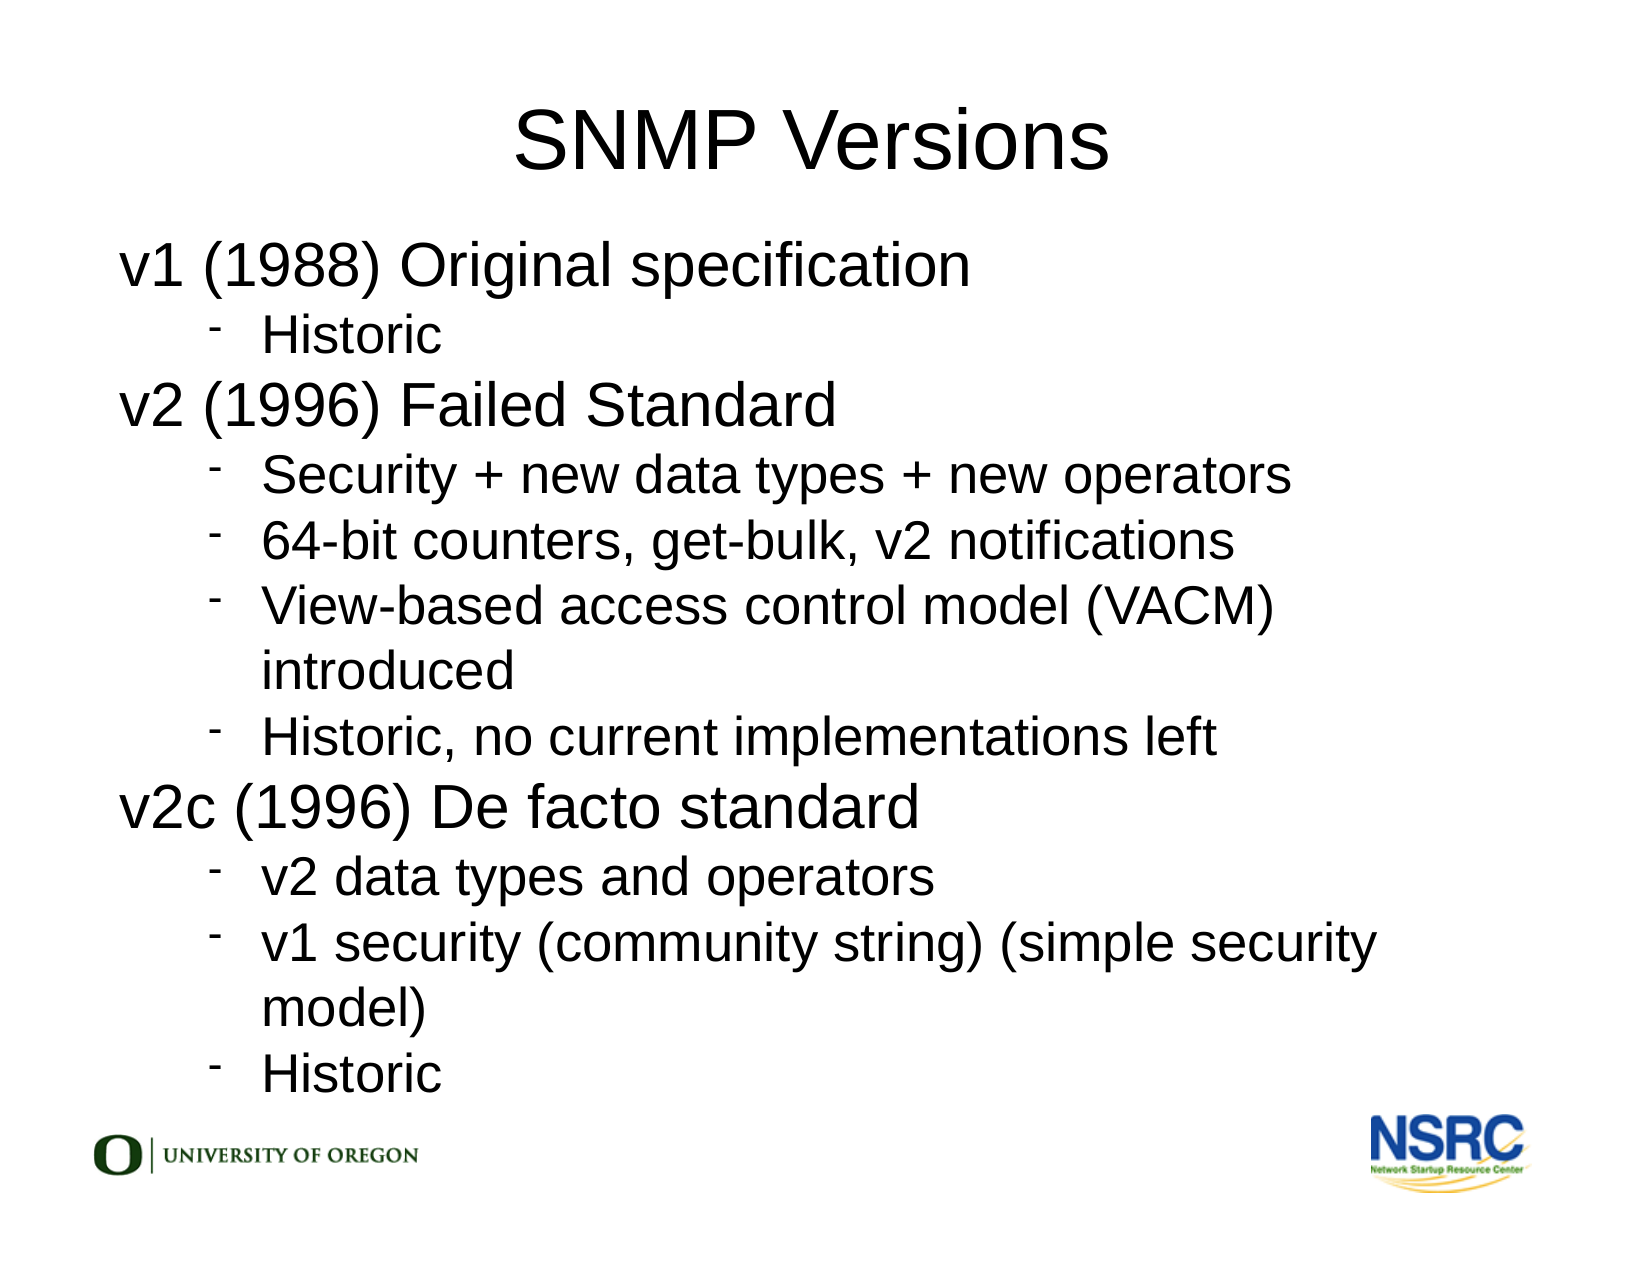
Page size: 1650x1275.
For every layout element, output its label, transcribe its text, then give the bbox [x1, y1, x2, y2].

picture [92, 1133, 420, 1177]
text_box v1 (1988) Original specification Historic v2 (1996) Failed Standard Security + new data types + new operators 64-bit counters, get-bulk, v2 notifications View-based access control model (VACM) introduced Historic, no current implementations left v2c (1996) De facto standard v2 data types and operators v1 security (community string) (simple security model) Historic [119, 224, 1511, 1147]
picture [1371, 1114, 1532, 1193]
text_box SNMP Versions [133, 58, 1491, 213]
